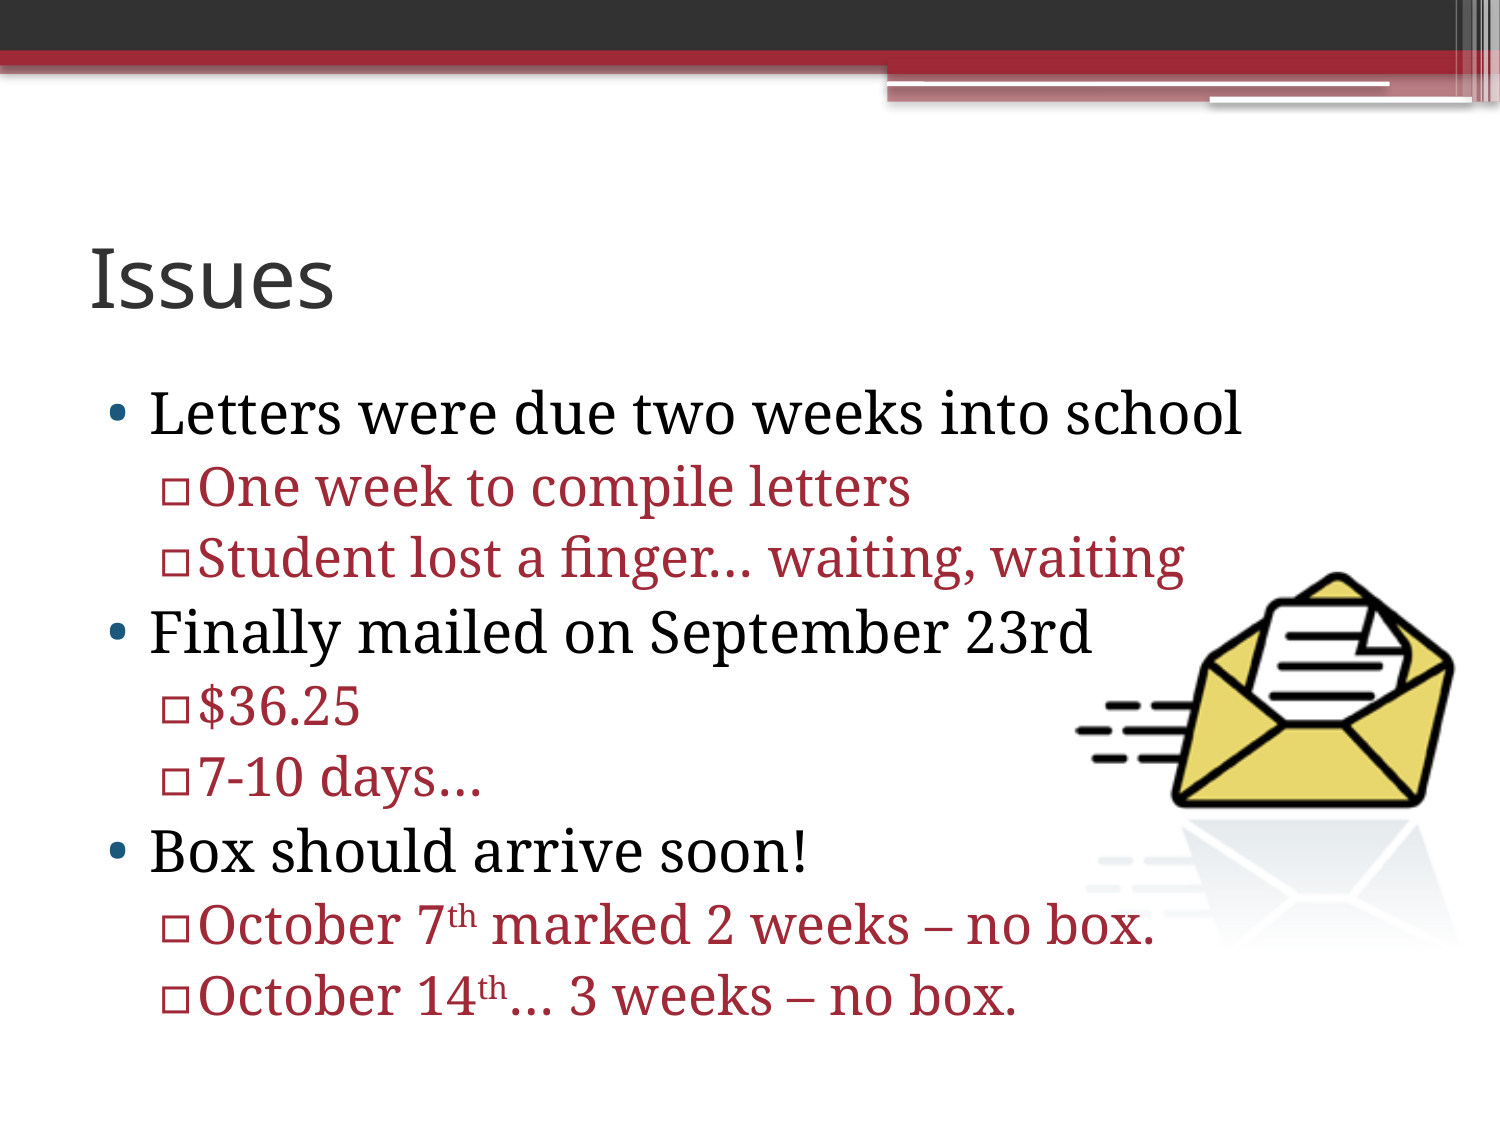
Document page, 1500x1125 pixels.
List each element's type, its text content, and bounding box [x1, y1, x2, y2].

title Issues [75, 187, 1425, 363]
picture [1049, 549, 1500, 1001]
list Letters were due two weeks into school One week to compile letters Student lost a finger… waiting, waiting Finally mailed on September 23rd $36.25 7-10 days… Box should arrive soon! October 7th marked 2 weeks – no box. October 14th… 3 weeks – no box. [75, 368, 1425, 1079]
